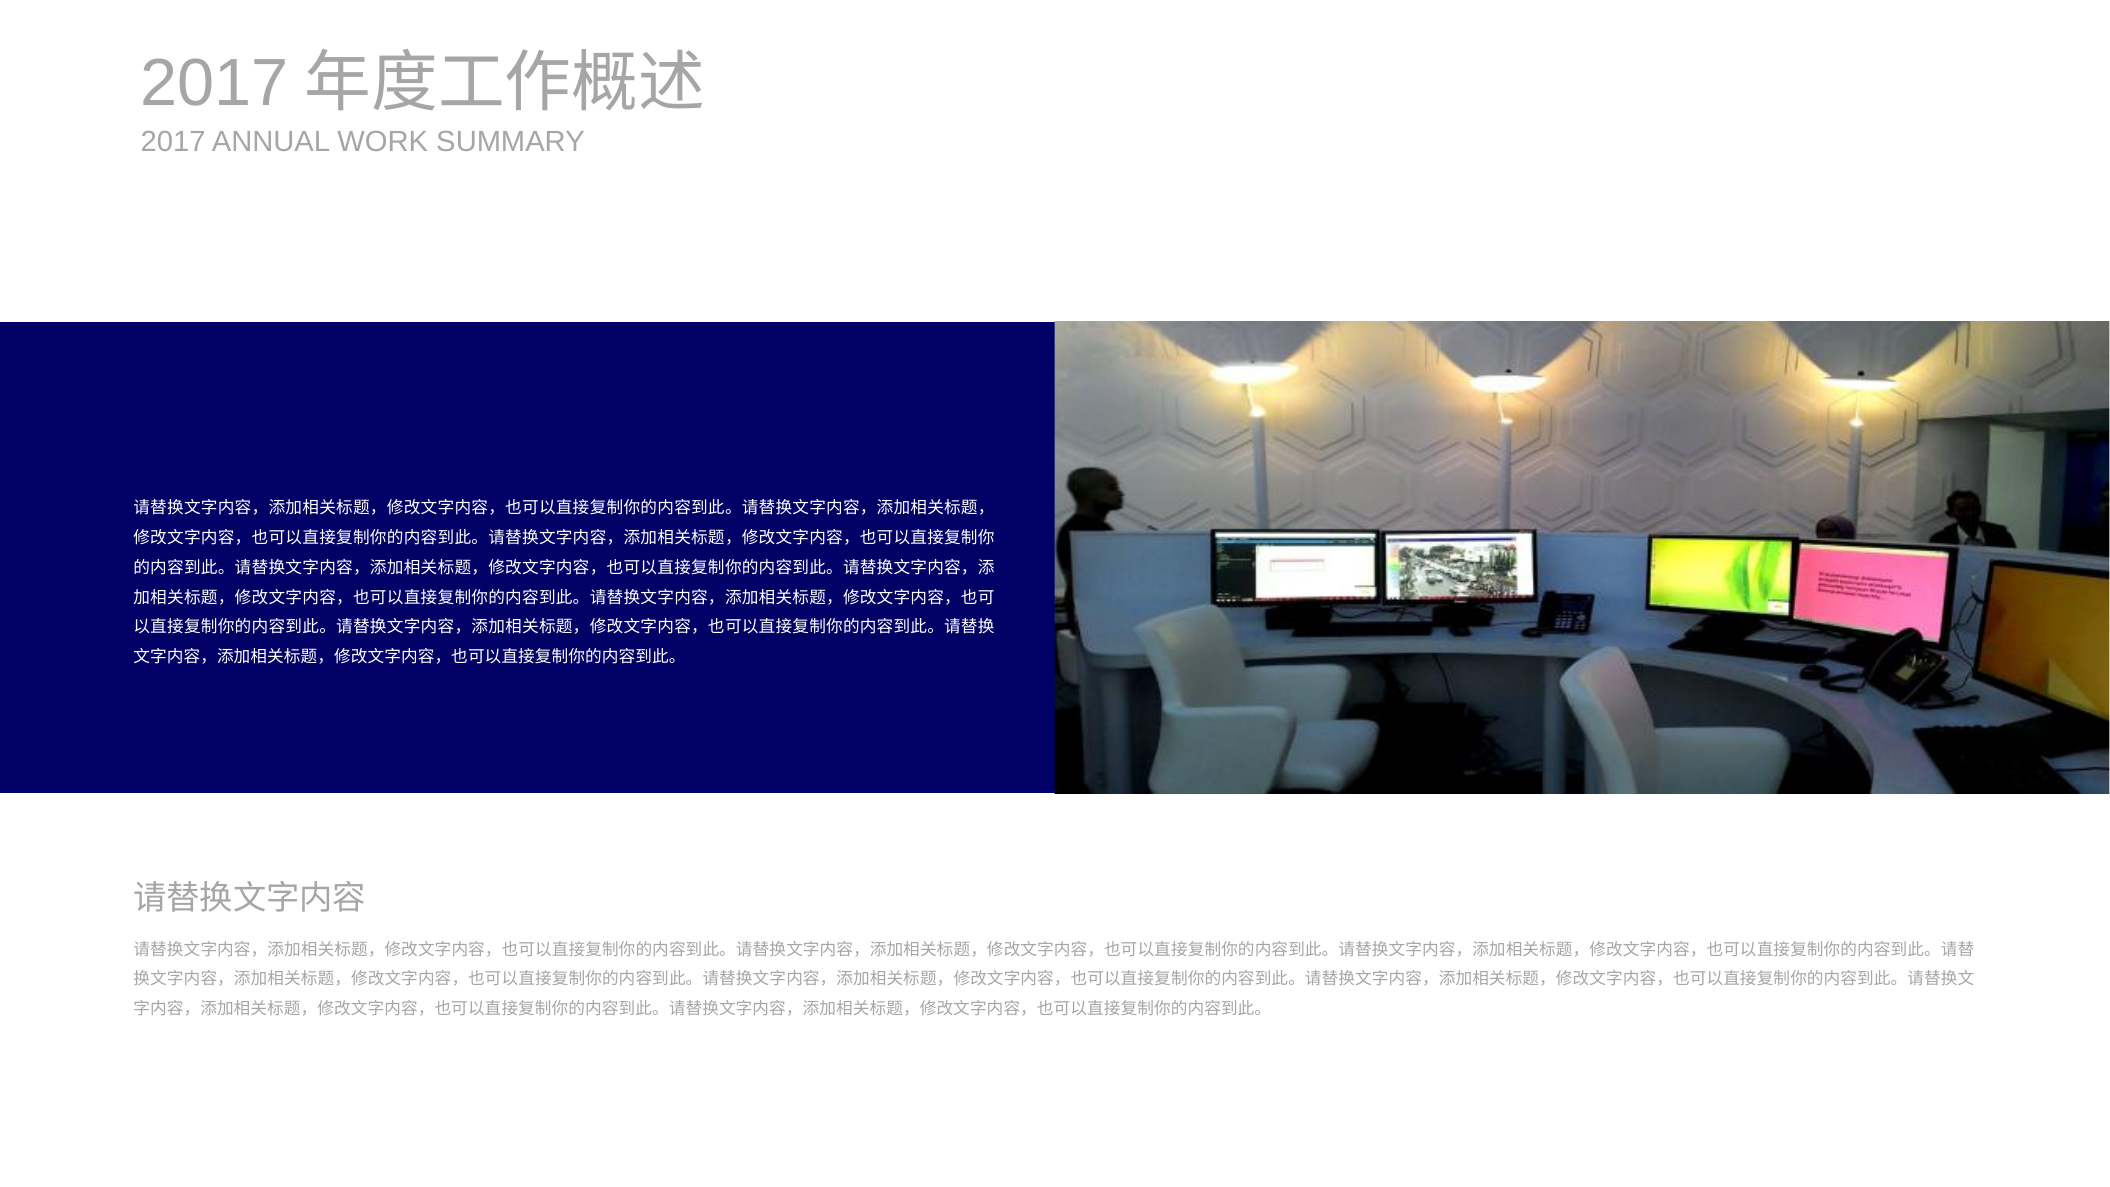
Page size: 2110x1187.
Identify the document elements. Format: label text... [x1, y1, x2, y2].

text_box [1054, 321, 2110, 794]
text_box 2017年度工作概述 [140, 38, 789, 119]
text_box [133, 876, 1977, 1020]
text_box [0, 321, 1054, 794]
text_box 2017 ANNUAL WORK SUMMARY [140, 122, 602, 158]
text_box 请替换文字内容，添加相关标题，修改文字内容，也可以直接复制你的内容到此。请替换文字内容，添加相关标题，修改文字内容，也可以直接复制你的内容到此。请替换文字内容，添加相关标题，修改文字内容，也可以直接复制你的内容到此。请替换文字内容，添加相关标题，修改文字内容，也可以直接复制你的内容到此。请替换文字内容，添加相关标题，修改文字内容，也可以直接复制你的内容到此。请替换文字内容，添加相关标题，修改文字内容，也可以直接复制你的内容到此。请替换文字内容，添加相关标题，修改文字内容，也可以直接复制你的内容到此。请替换文字内容，添加相关标题，修改文字内容，也可以直接复制你的内容到此。 [133, 486, 996, 667]
